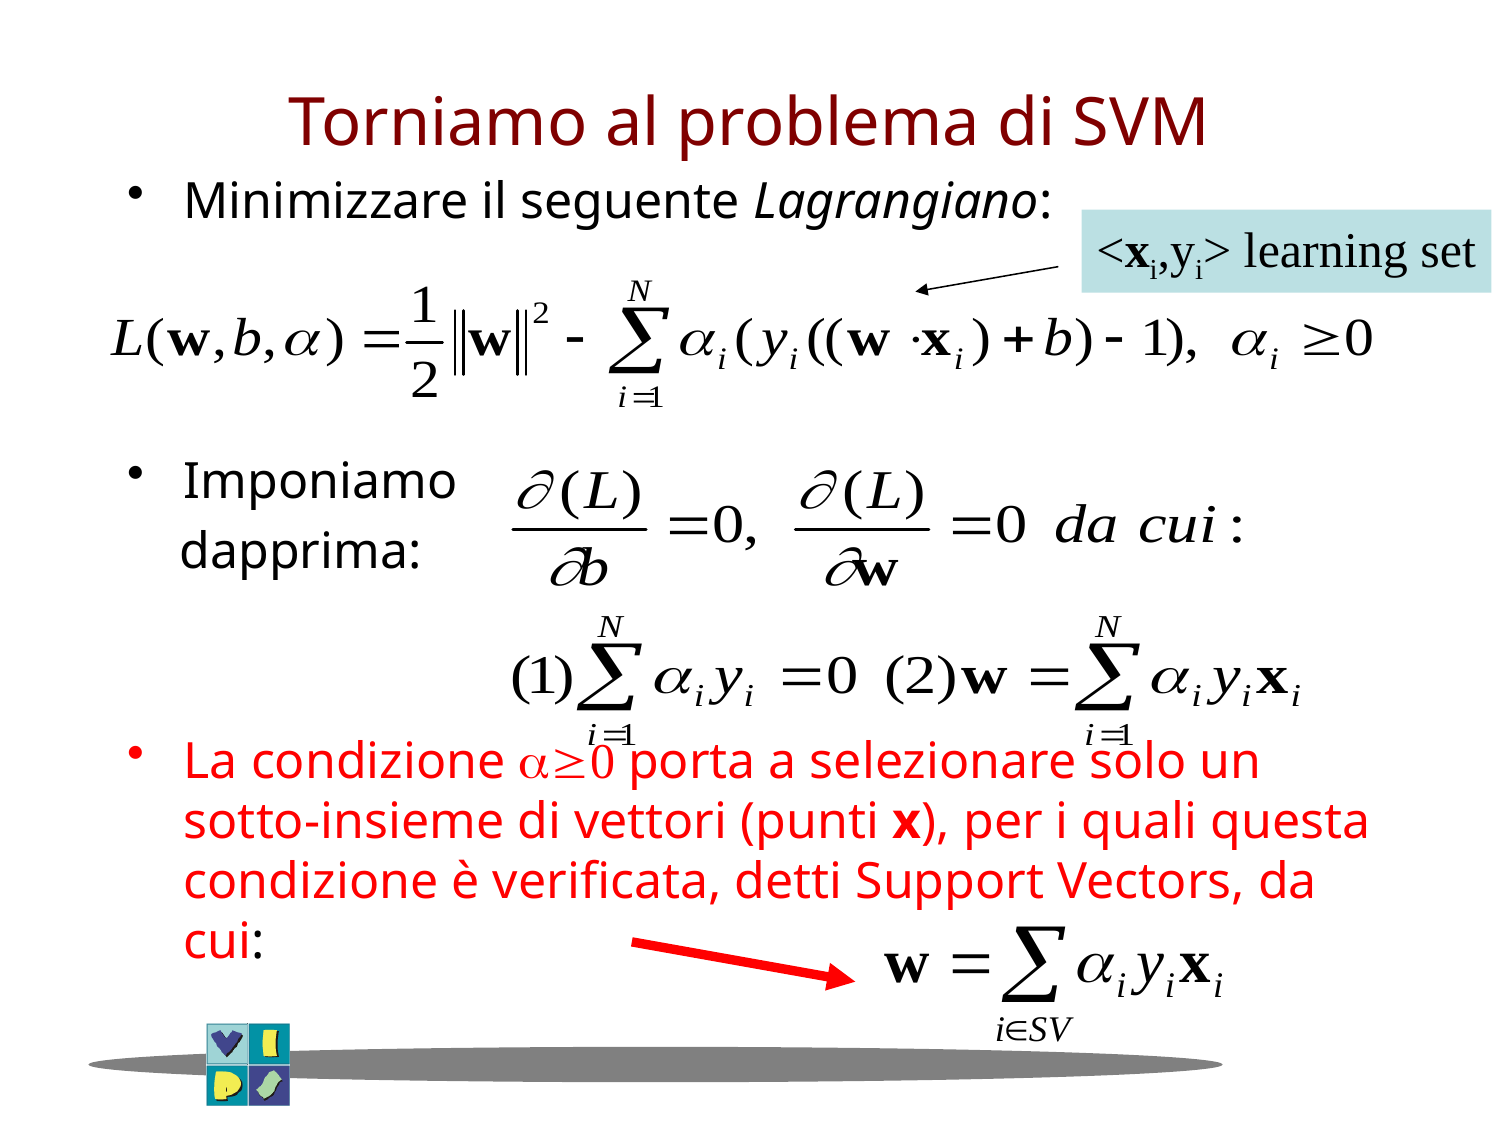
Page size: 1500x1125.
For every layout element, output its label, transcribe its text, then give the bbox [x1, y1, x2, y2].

text_box <xi,yi> learning set [1081, 209, 1492, 293]
list Minimizzare il seguente Lagrangiano: Imponiamo dapprima: La condizione  porta a selezionare solo un sotto-insieme di vettori (punti x), per i quali questa condizione è verificata, detti Support Vectors, da cui: [112, 423, 1388, 1000]
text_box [874, 873, 1242, 1055]
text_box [501, 455, 1319, 757]
picture [206, 1023, 290, 1106]
text_box [631, 941, 856, 986]
list Minimizzare il seguente Lagrangiano: Imponiamo dapprima: La condizione  porta a selezionare solo un sotto-insieme di vettori (punti x), per i quali questa condizione è verificata, detti Support Vectors, da cui: [112, 160, 1388, 265]
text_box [100, 266, 1387, 419]
title Torniamo al problema di SVM [112, 24, 1388, 160]
